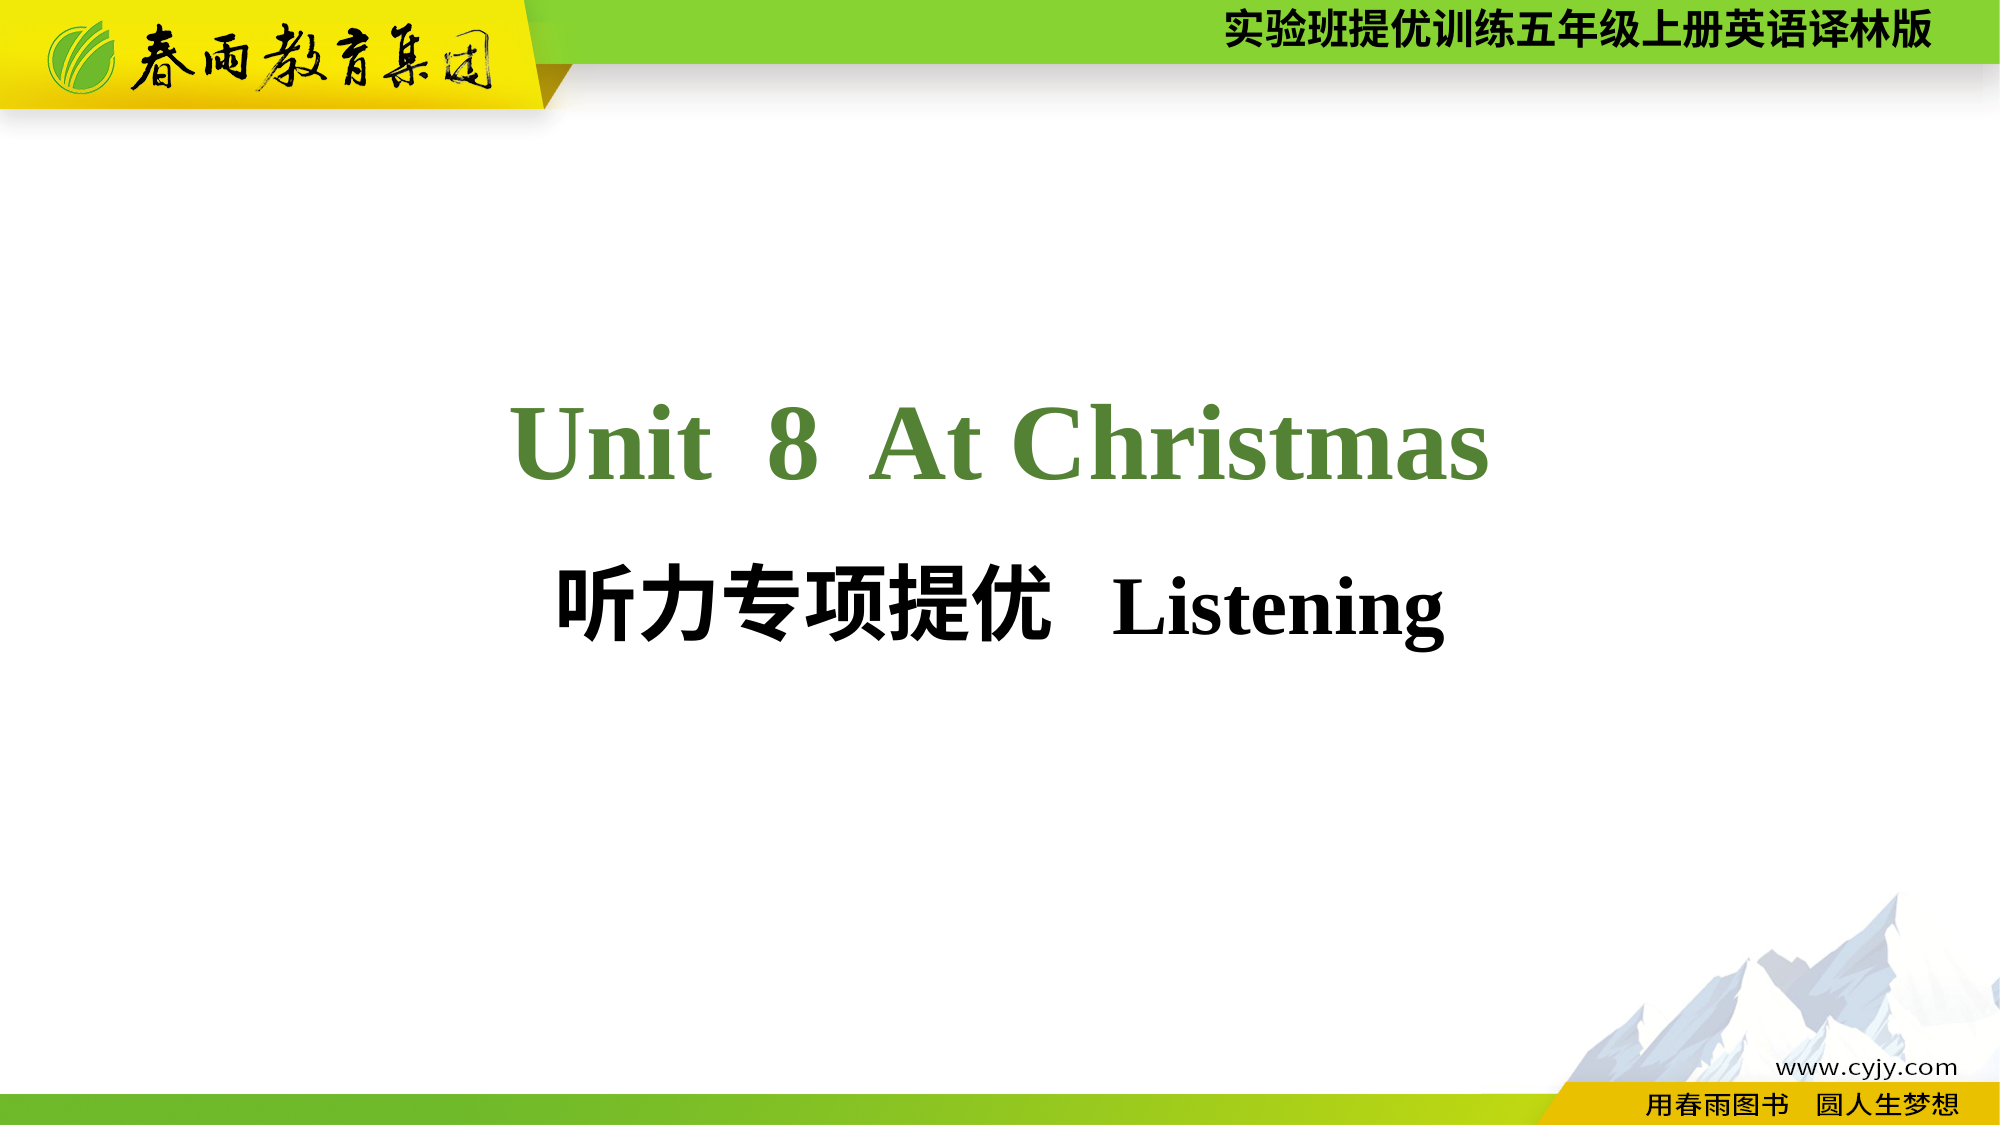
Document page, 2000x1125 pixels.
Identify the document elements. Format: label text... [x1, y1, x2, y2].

picture [0, 0, 2000, 298]
picture [0, 659, 2000, 1125]
text_box Unit 8 At Christmas 听力专项提优 Listening [0, 298, 2000, 659]
